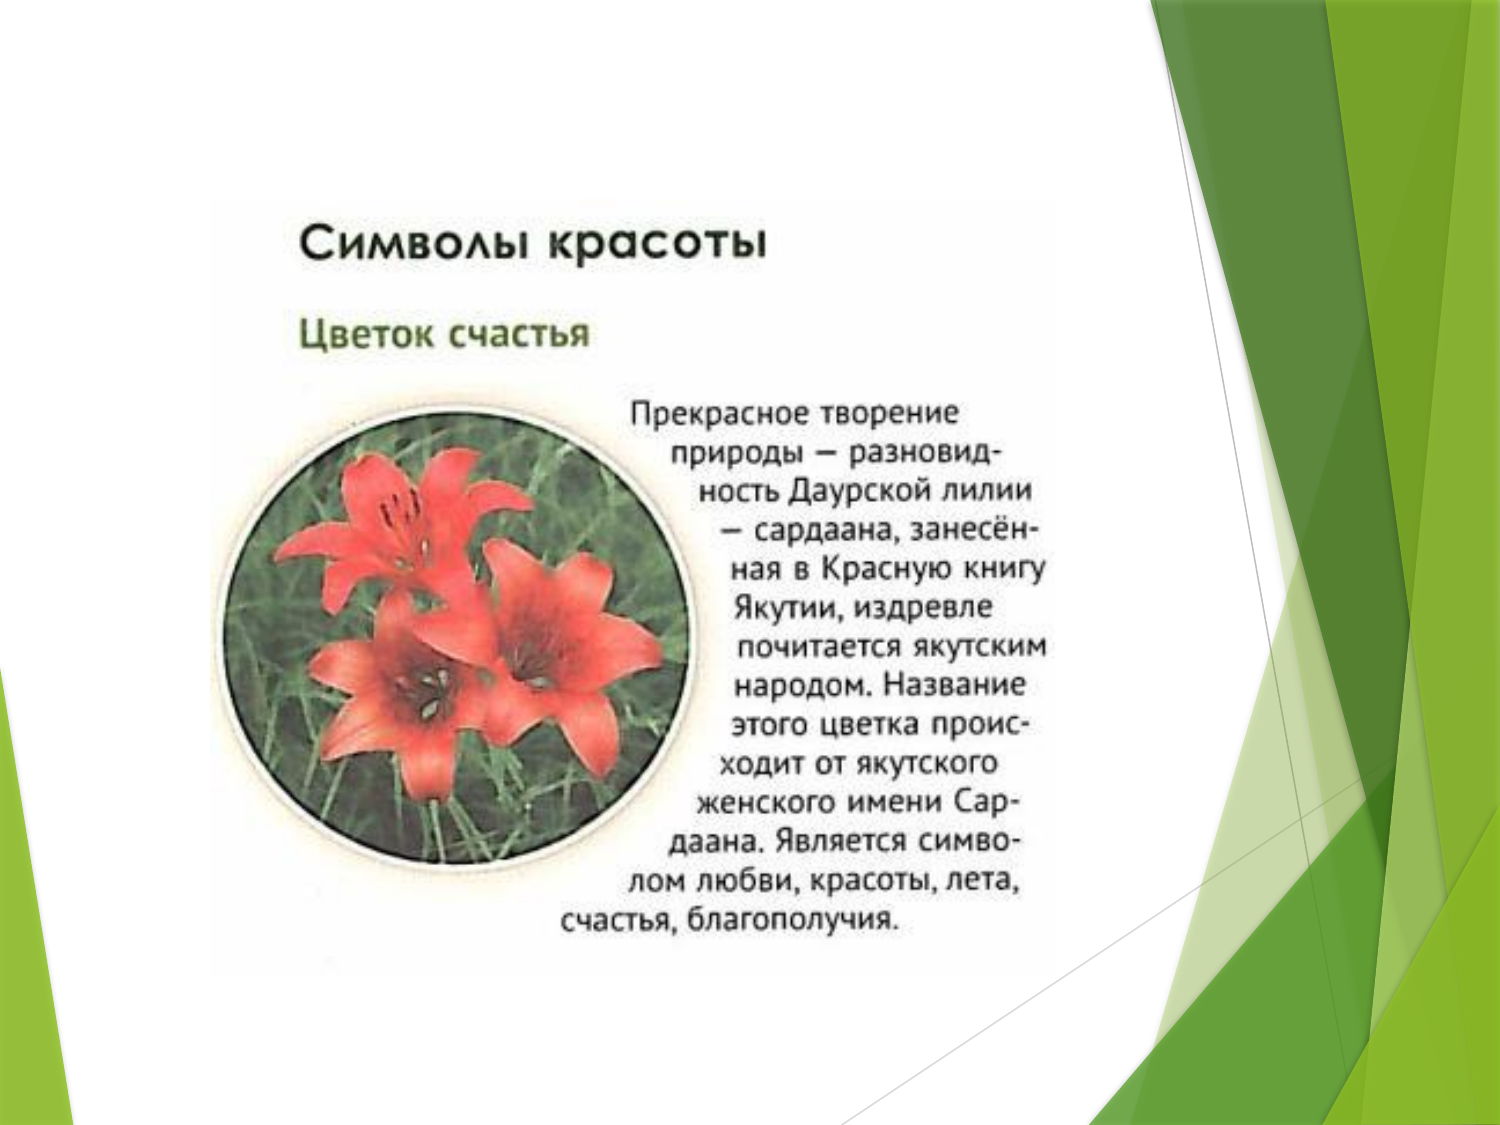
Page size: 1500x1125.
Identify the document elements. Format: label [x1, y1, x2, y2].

picture [210, 198, 1056, 976]
